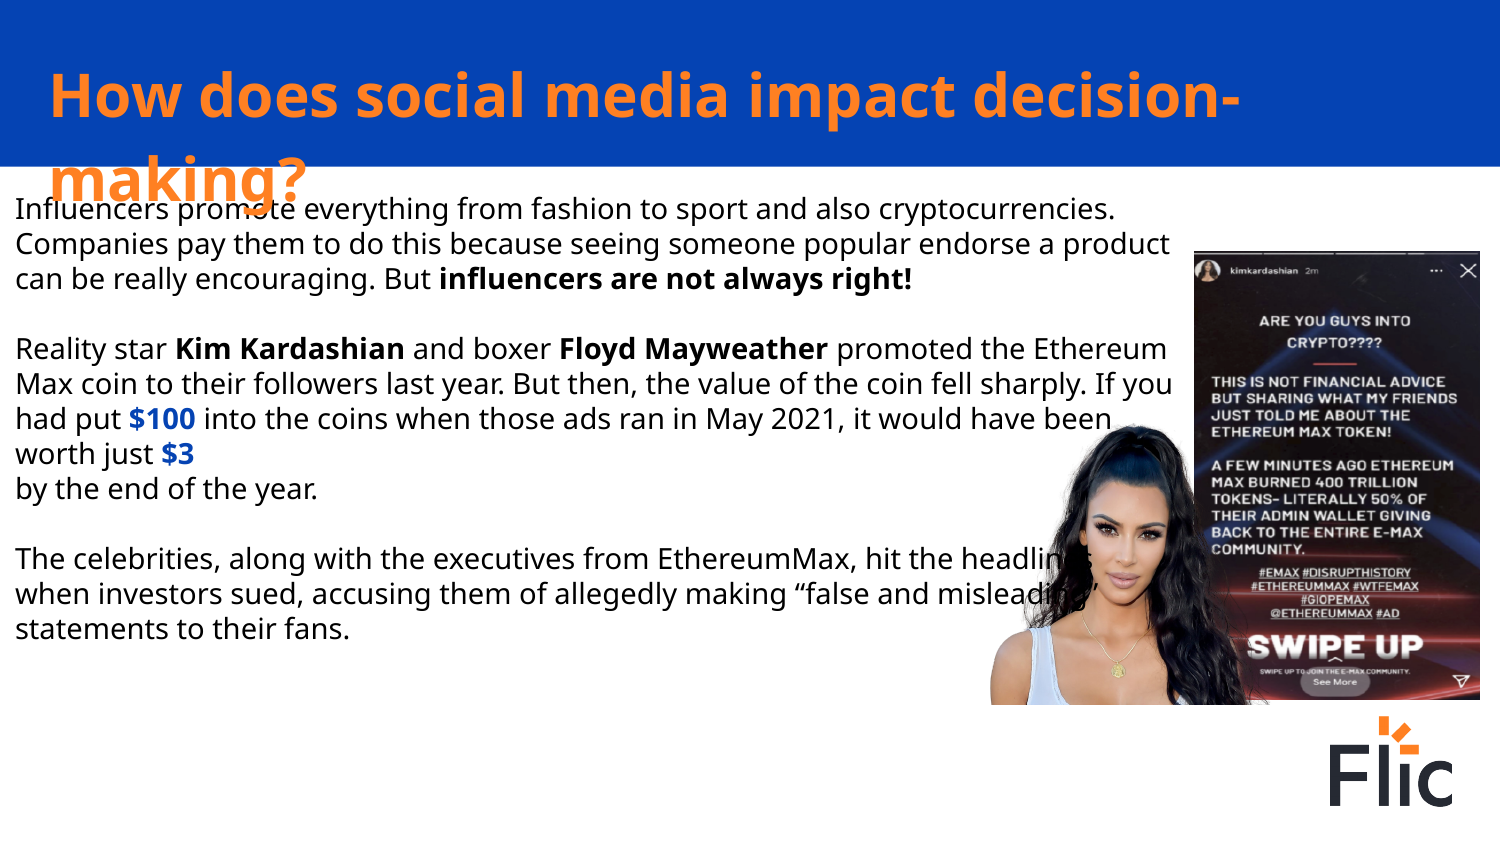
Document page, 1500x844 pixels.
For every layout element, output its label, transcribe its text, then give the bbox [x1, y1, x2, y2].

text_box How does social media impact decision-making? [33, 31, 1358, 229]
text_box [838, 251, 1480, 705]
picture [1330, 716, 1452, 807]
text_box Influencers promote everything from fashion to sport and also cryptocurrencies. Companies pay them to do this because seeing someone popular endorse a product can be really encouraging. But influencers are not always right! Reality star Kim Kardashian and boxer Floyd Mayweather promoted the Ethereum Max coin to their followers last year. But then, the value of the coin fell sharply. If you had put $100 into the coins when those ads ran in May 2021, it would have been worth just $3 by the end of the year. The celebrities, along with the executives from EthereumMax, hit the headlines when investors sued, accusing them of allegedly making “false and misleading” statements to their fans. [0, 140, 1193, 731]
